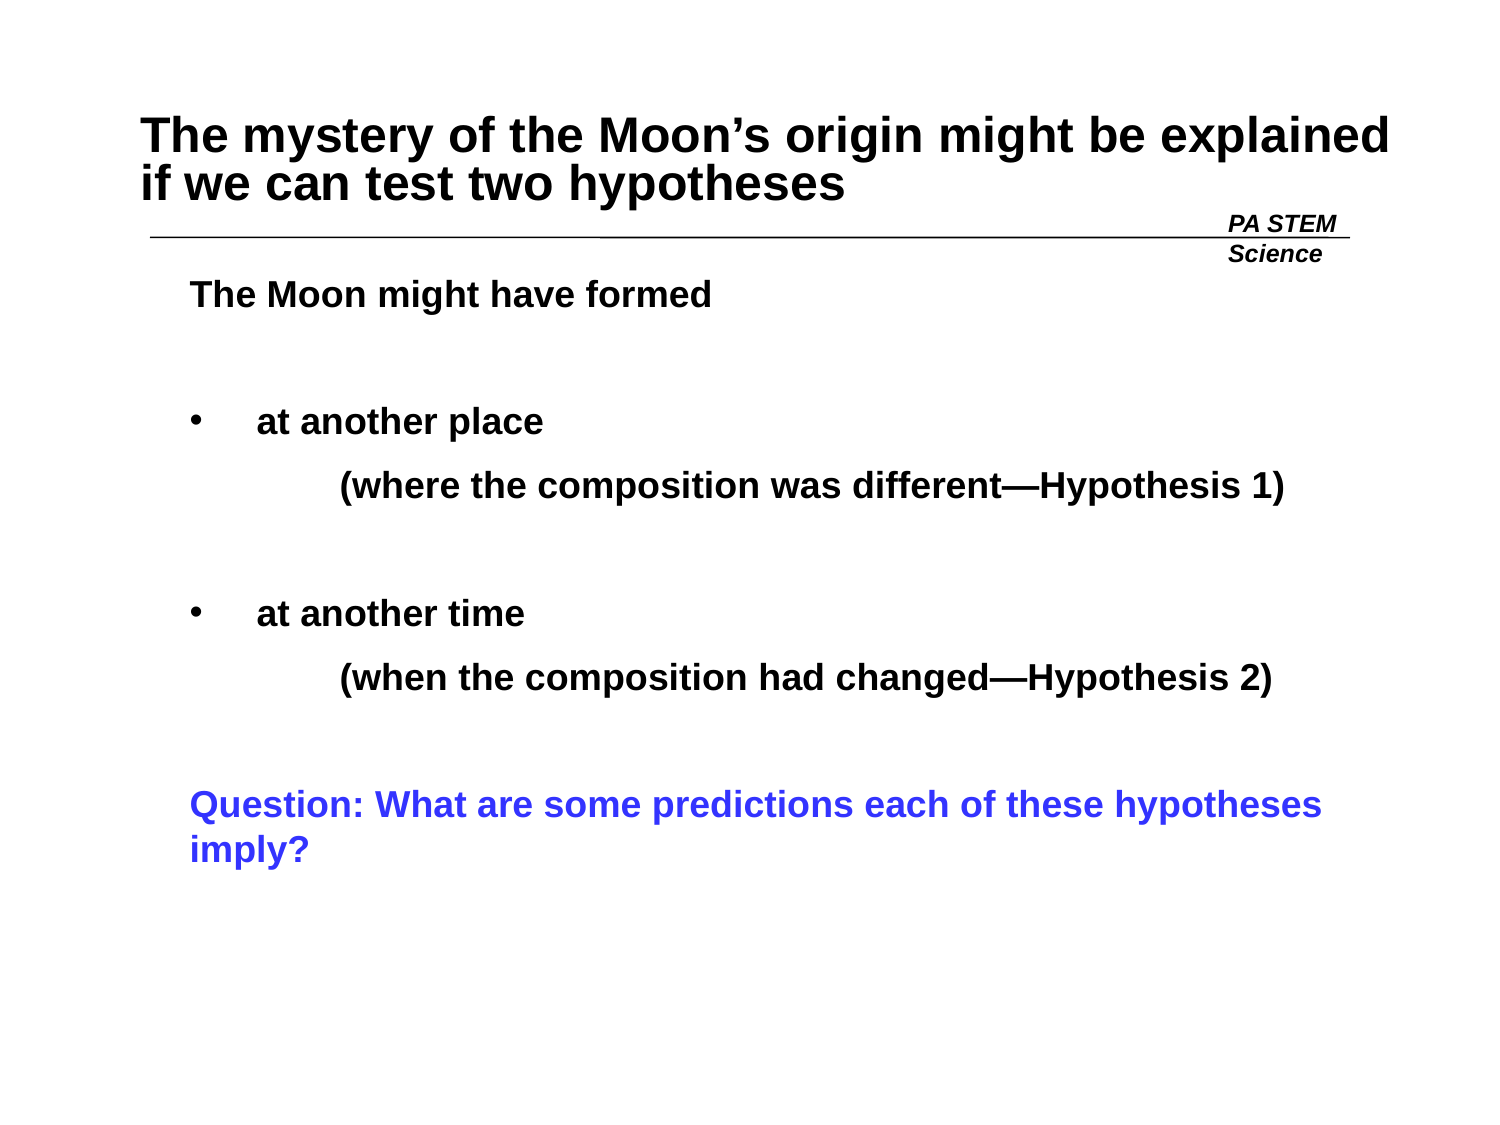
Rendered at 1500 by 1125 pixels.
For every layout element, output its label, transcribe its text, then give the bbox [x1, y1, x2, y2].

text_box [149, 199, 1353, 276]
text_box The Moon might have formed at another place (where the composition was different—Hypothesis 1) at another time (when the composition had changed—Hypothesis 2) Question: What are some predictions each of these hypotheses imply? [174, 262, 1363, 942]
title The mystery of the Moon’s origin might be explained if we can test two hypotheses [124, 62, 1426, 263]
